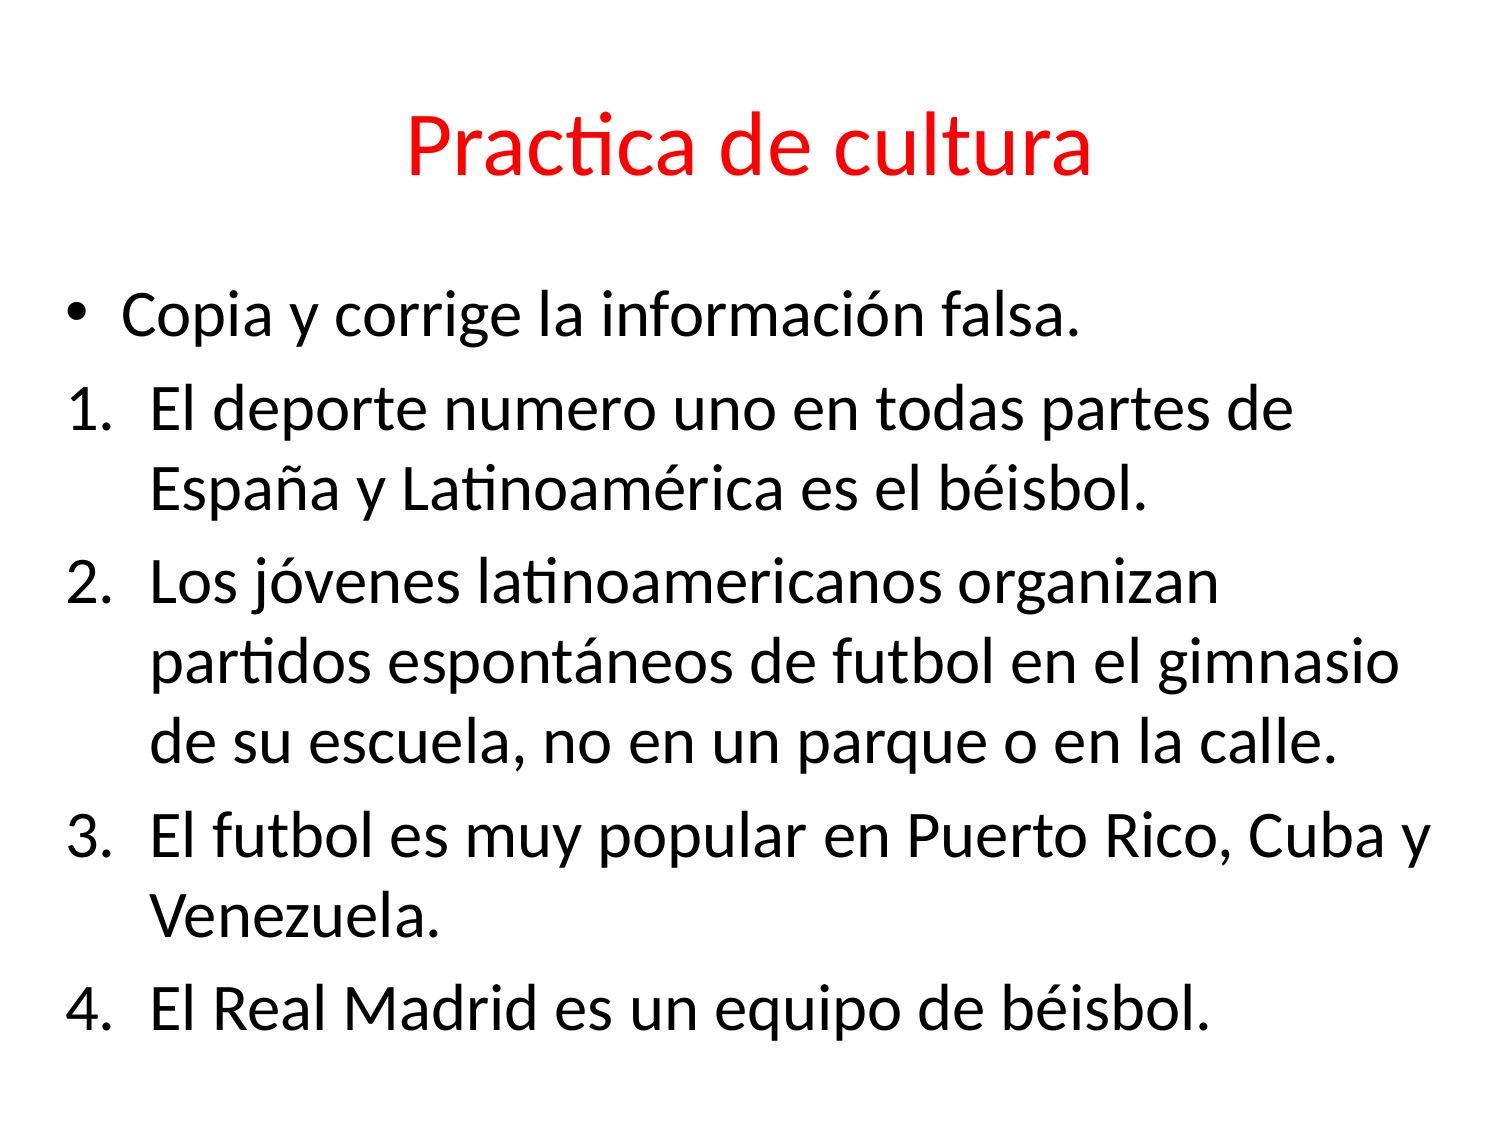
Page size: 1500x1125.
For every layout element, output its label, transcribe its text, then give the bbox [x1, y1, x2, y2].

list Copia y corrige la información falsa. El deporte numero uno en todas partes de España y Latinoamérica es el béisbol. Los jóvenes latinoamericanos organizan partidos espontáneos de futbol en el gimnasio de su escuela, no en un parque o en la calle. El futbol es muy popular en Puerto Rico, Cuba y Venezuela. El Real Madrid es un equipo de béisbol. [50, 262, 1463, 1088]
title Practica de cultura [75, 45, 1425, 233]
